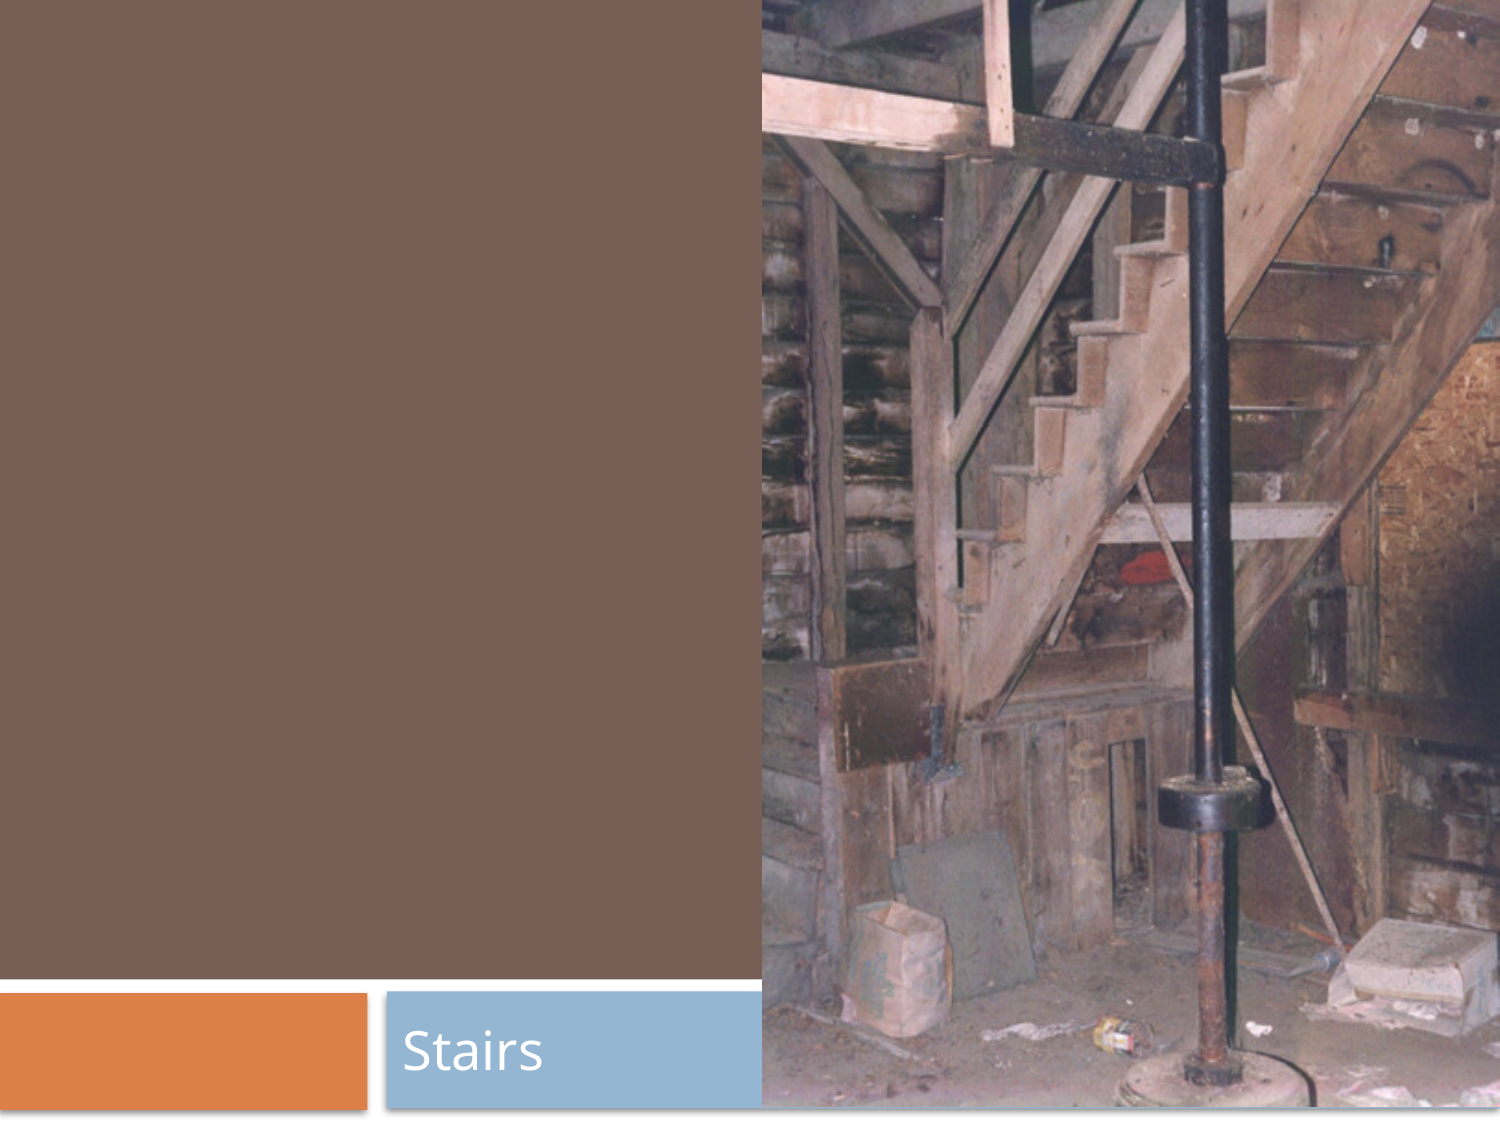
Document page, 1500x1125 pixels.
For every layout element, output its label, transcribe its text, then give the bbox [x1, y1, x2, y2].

picture [762, 0, 1500, 1107]
subtitle Stairs [387, 992, 756, 1105]
